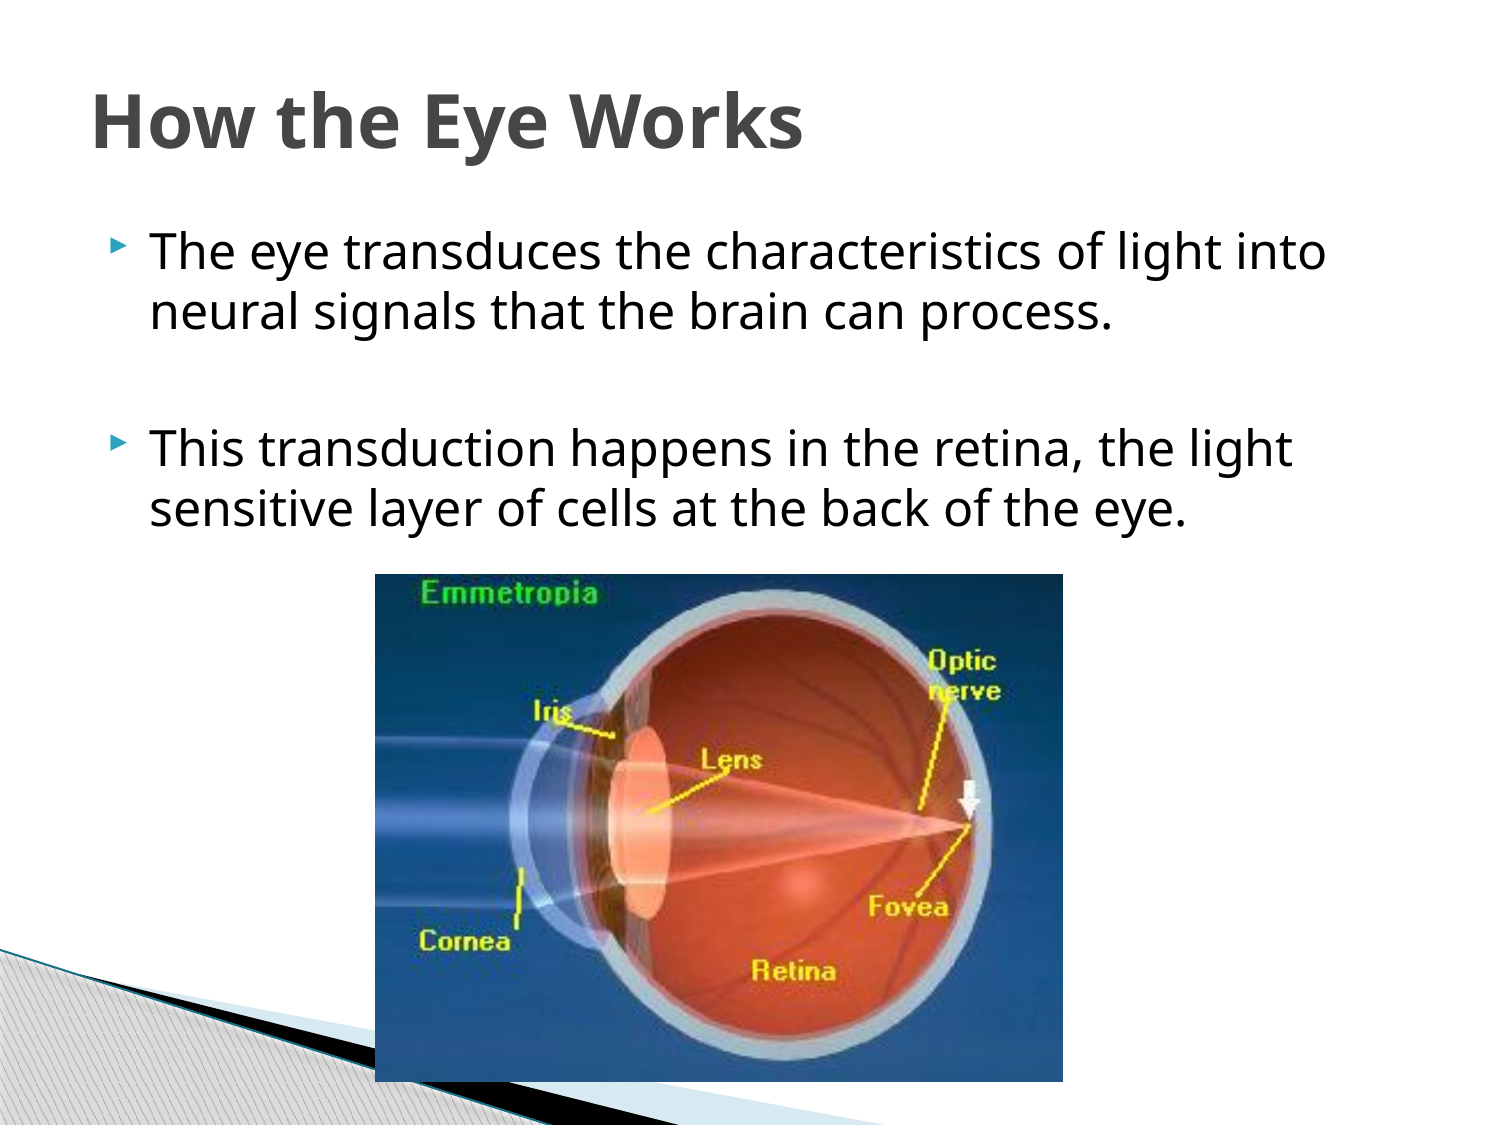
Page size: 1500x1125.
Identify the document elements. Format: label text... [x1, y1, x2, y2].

title How the Eye Works [75, 24, 1425, 213]
picture [374, 574, 1063, 1082]
list The eye transduces the characteristics of light into neural signals that the brain can process. This transduction happens in the retina, the light sensitive layer of cells at the back of the eye. [75, 213, 1425, 955]
